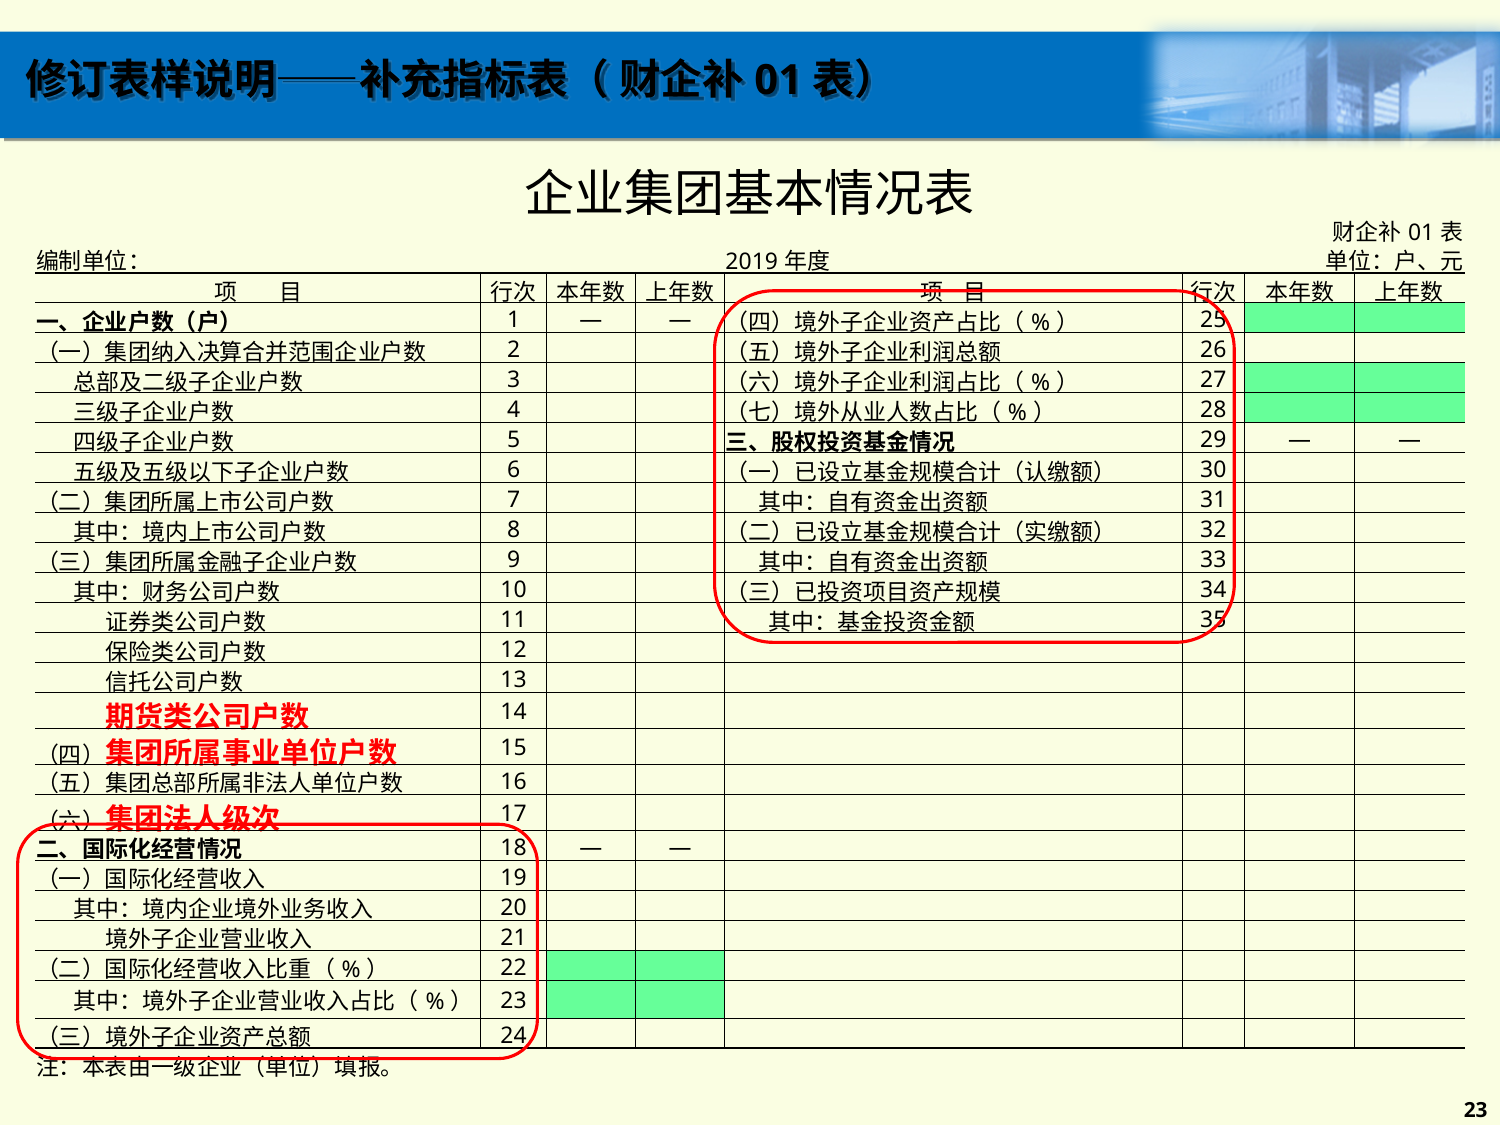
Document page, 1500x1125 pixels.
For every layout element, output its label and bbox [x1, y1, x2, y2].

table_cell [725, 619, 738, 632]
table_cell [1355, 303, 1465, 332]
table_cell [547, 573, 635, 602]
table_cell [1183, 663, 1244, 692]
table_cell [1213, 303, 1244, 332]
table_cell [1245, 333, 1354, 362]
table_cell [1183, 765, 1244, 794]
table_cell [1245, 795, 1354, 830]
table_cell [35, 483, 480, 512]
table_cell [1245, 453, 1354, 482]
table_cell [636, 861, 724, 890]
table_cell [538, 921, 546, 950]
table_cell [481, 663, 546, 692]
picture [1136, 14, 1500, 153]
table_cell [725, 729, 1182, 764]
table_cell [547, 765, 635, 794]
table_cell [1245, 729, 1354, 764]
table_cell [1245, 981, 1354, 1018]
table_cell [1355, 693, 1465, 728]
table_cell [725, 693, 1182, 728]
table_cell [636, 423, 714, 452]
table_cell [1355, 795, 1465, 830]
table_cell [35, 633, 480, 662]
table_cell [1235, 543, 1244, 572]
table_cell [547, 423, 635, 452]
table_cell [35, 513, 480, 542]
table_cell [636, 483, 714, 512]
table_cell [636, 795, 724, 830]
table_cell [636, 765, 724, 794]
table_cell [1245, 951, 1354, 980]
table_cell [538, 951, 546, 980]
table_cell [481, 303, 546, 332]
table_cell [481, 333, 546, 362]
table_cell [547, 333, 635, 362]
table_cell [547, 603, 635, 632]
table_cell [725, 981, 1182, 1018]
table_cell [35, 795, 480, 830]
table_cell [481, 693, 546, 728]
table_cell [1355, 1019, 1465, 1047]
table_cell [35, 274, 480, 302]
table_cell [481, 795, 546, 830]
table_cell [547, 274, 635, 302]
table_cell [35, 303, 480, 332]
table_cell [1233, 333, 1244, 362]
table_cell [636, 543, 714, 572]
table_cell [1183, 1019, 1244, 1047]
table_cell [1245, 363, 1354, 392]
table_cell [1355, 891, 1465, 920]
table_cell [547, 795, 635, 830]
table_cell [636, 513, 714, 542]
table_cell [1183, 831, 1244, 860]
table_cell [1245, 573, 1354, 602]
table_cell [481, 729, 546, 764]
table_cell [547, 483, 635, 512]
table_cell [636, 981, 724, 1018]
table_cell [1183, 633, 1244, 662]
table_cell [1245, 861, 1354, 890]
table_cell [636, 693, 724, 728]
table_cell [1355, 393, 1465, 422]
table_cell [636, 453, 714, 482]
table_cell [1355, 831, 1465, 860]
table_cell [35, 333, 480, 362]
table_cell [547, 729, 635, 764]
table_cell [1183, 891, 1244, 920]
table_cell [35, 1049, 1465, 1076]
table_cell [725, 831, 1182, 860]
table_cell [1245, 633, 1354, 662]
table_cell [1355, 603, 1465, 632]
table_cell [35, 603, 480, 632]
table_cell [1245, 543, 1354, 572]
table_cell [547, 981, 635, 1018]
table_cell [547, 831, 635, 860]
table_cell [725, 765, 1182, 794]
table_cell [1245, 765, 1354, 794]
table_cell [1245, 831, 1354, 860]
table_cell [725, 795, 1182, 830]
table_cell [547, 861, 635, 890]
table_cell [481, 573, 546, 602]
table_cell [725, 633, 1182, 662]
table_cell [1245, 603, 1354, 632]
table_cell [725, 1019, 1182, 1047]
table_cell [35, 543, 480, 572]
table_cell [547, 663, 635, 692]
table_cell [1355, 729, 1465, 764]
table_cell [1183, 951, 1244, 980]
table_cell [1245, 921, 1354, 950]
table_cell [1355, 921, 1465, 950]
table_cell [547, 363, 635, 392]
table_cell [1245, 274, 1354, 302]
text_box [714, 290, 1235, 643]
table_cell [1235, 363, 1244, 392]
table_cell [1355, 573, 1465, 602]
text_box [17, 824, 538, 1059]
table_cell [1183, 274, 1244, 302]
text_box [1412, 1089, 1500, 1125]
table_cell [481, 765, 546, 794]
table_cell [725, 861, 1182, 890]
table_cell [725, 921, 1182, 950]
table_cell [481, 423, 546, 452]
table_cell [547, 921, 635, 950]
table_cell [1355, 663, 1465, 692]
table_cell [1245, 1019, 1354, 1047]
table_cell [1355, 333, 1465, 362]
table_cell [1183, 981, 1244, 1018]
table_cell [636, 274, 724, 302]
table_cell [547, 393, 635, 422]
table_cell [481, 363, 546, 392]
table_cell [35, 453, 480, 482]
table_cell [1183, 795, 1244, 830]
table_cell [636, 393, 714, 422]
table_cell [636, 729, 724, 764]
table_cell [636, 921, 724, 950]
table_cell [1235, 483, 1244, 512]
table_cell [527, 1019, 546, 1047]
table_cell [1355, 423, 1465, 452]
table_cell [1245, 423, 1354, 452]
table_cell [1232, 573, 1244, 602]
table_cell [547, 1019, 635, 1047]
table_cell [1355, 363, 1465, 392]
table_cell [1245, 693, 1354, 728]
table_cell [636, 663, 724, 692]
table_cell [547, 453, 635, 482]
table_cell [1355, 633, 1465, 662]
table_cell [1245, 393, 1354, 422]
table_cell [35, 693, 480, 728]
table_cell [636, 1019, 724, 1047]
table_cell [1245, 513, 1354, 542]
table_cell [1355, 513, 1465, 542]
table_cell [35, 363, 480, 392]
table_cell [725, 891, 1182, 920]
table_cell [547, 891, 635, 920]
table_cell [35, 765, 480, 794]
table_cell [1245, 891, 1354, 920]
table_cell [1245, 663, 1354, 692]
table_cell [636, 891, 724, 920]
table_cell [636, 603, 724, 632]
table_cell [538, 861, 546, 890]
table_cell [636, 951, 724, 980]
table_cell [1183, 861, 1244, 890]
table_cell [481, 393, 546, 422]
table_cell [1355, 765, 1465, 794]
table_cell [35, 423, 480, 452]
table_cell [481, 513, 546, 542]
table_cell [481, 633, 546, 662]
table_cell [1235, 513, 1244, 542]
table_cell [547, 513, 635, 542]
table_cell [636, 333, 716, 362]
table_cell [538, 891, 546, 920]
table_cell [481, 543, 546, 572]
table_cell [547, 693, 635, 728]
table_cell [636, 633, 724, 662]
table_cell [1355, 951, 1465, 980]
table_cell [1355, 483, 1465, 512]
table_cell [725, 274, 1182, 302]
table_cell [1245, 303, 1354, 332]
table_cell [538, 981, 546, 1018]
table_cell [547, 543, 635, 572]
table_cell [1355, 981, 1465, 1018]
table_cell [1235, 423, 1244, 452]
table_cell [1235, 393, 1244, 422]
table_cell [1183, 729, 1244, 764]
table_cell [35, 573, 480, 602]
table_cell [547, 303, 635, 332]
table_cell [481, 274, 546, 302]
table_cell [1355, 543, 1465, 572]
table_cell [1355, 453, 1465, 482]
table_header [35, 152, 1465, 213]
table_cell [481, 453, 546, 482]
table_cell [725, 303, 736, 314]
table_cell [1245, 483, 1354, 512]
table_cell [636, 303, 724, 332]
table_cell [636, 573, 717, 602]
table_cell [1355, 274, 1465, 302]
table_cell [35, 663, 480, 692]
table_cell [547, 633, 635, 662]
title [10, 45, 1136, 249]
table_cell [1211, 603, 1244, 632]
table_cell [1355, 861, 1465, 890]
table_cell [481, 603, 546, 632]
table_cell [1183, 921, 1244, 950]
table_cell [725, 663, 1182, 692]
table_cell [1183, 693, 1244, 728]
table_cell [35, 213, 1465, 272]
table_cell [547, 951, 635, 980]
table_cell [522, 831, 546, 860]
table_cell [725, 951, 1182, 980]
table_cell [636, 831, 724, 860]
table_cell [636, 363, 714, 392]
table_cell [481, 483, 546, 512]
table_cell [35, 393, 480, 422]
table_cell [1235, 453, 1244, 482]
table_cell [35, 729, 480, 764]
